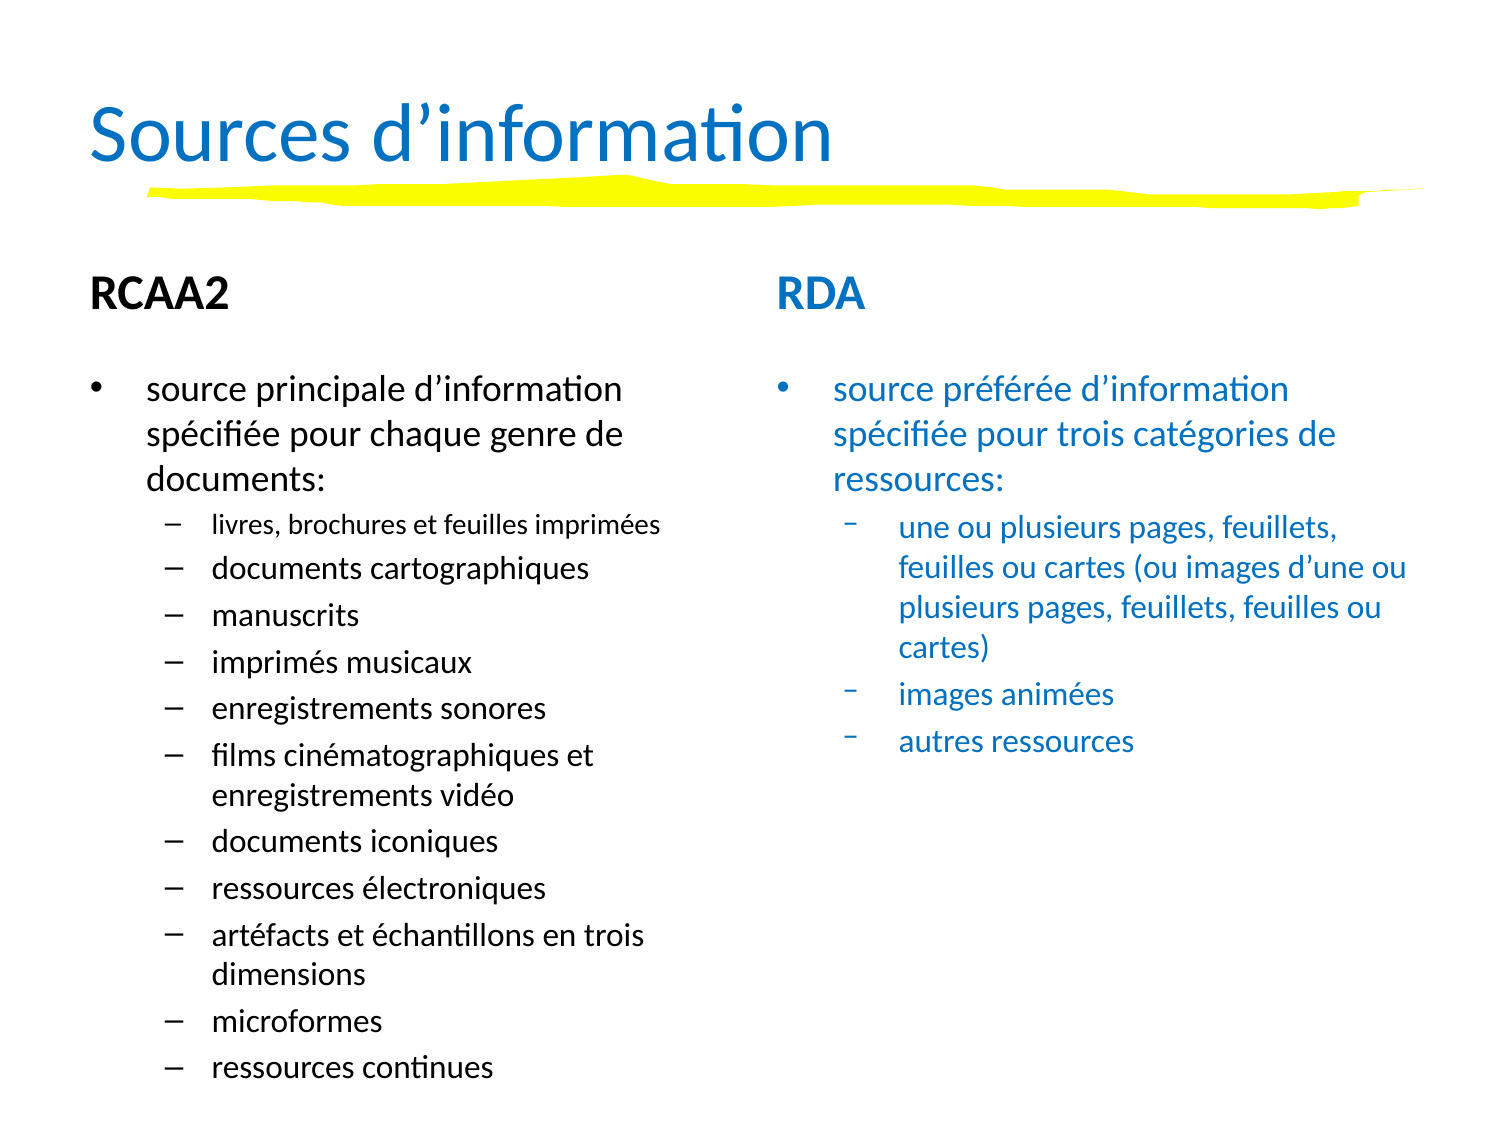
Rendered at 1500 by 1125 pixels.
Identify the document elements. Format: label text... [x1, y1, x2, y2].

text_box [146, 174, 1425, 210]
text_box source préférée d’information spécifiée pour trois catégories de ressources: une ou plusieurs pages, feuillets, feuilles ou cartes (ou images d’une ou plusieurs pages, feuillets, feuilles ou cartes) images animées autres ressources [761, 356, 1425, 1005]
text_box RCAA2 [75, 251, 738, 356]
text_box Sources d’information [74, 70, 1425, 200]
text_box source principale d’information spécifiée pour chaque genre de documents: livres, brochures et feuilles imprimées documents cartographiques manuscrits imprimés musicaux enregistrements sonores films cinématographiques et enregistrements vidéo documents iconiques ressources électroniques artéfacts et échantillons en trois dimensions microformes ressources continues [75, 356, 738, 1055]
text_box RDA [761, 251, 1425, 356]
